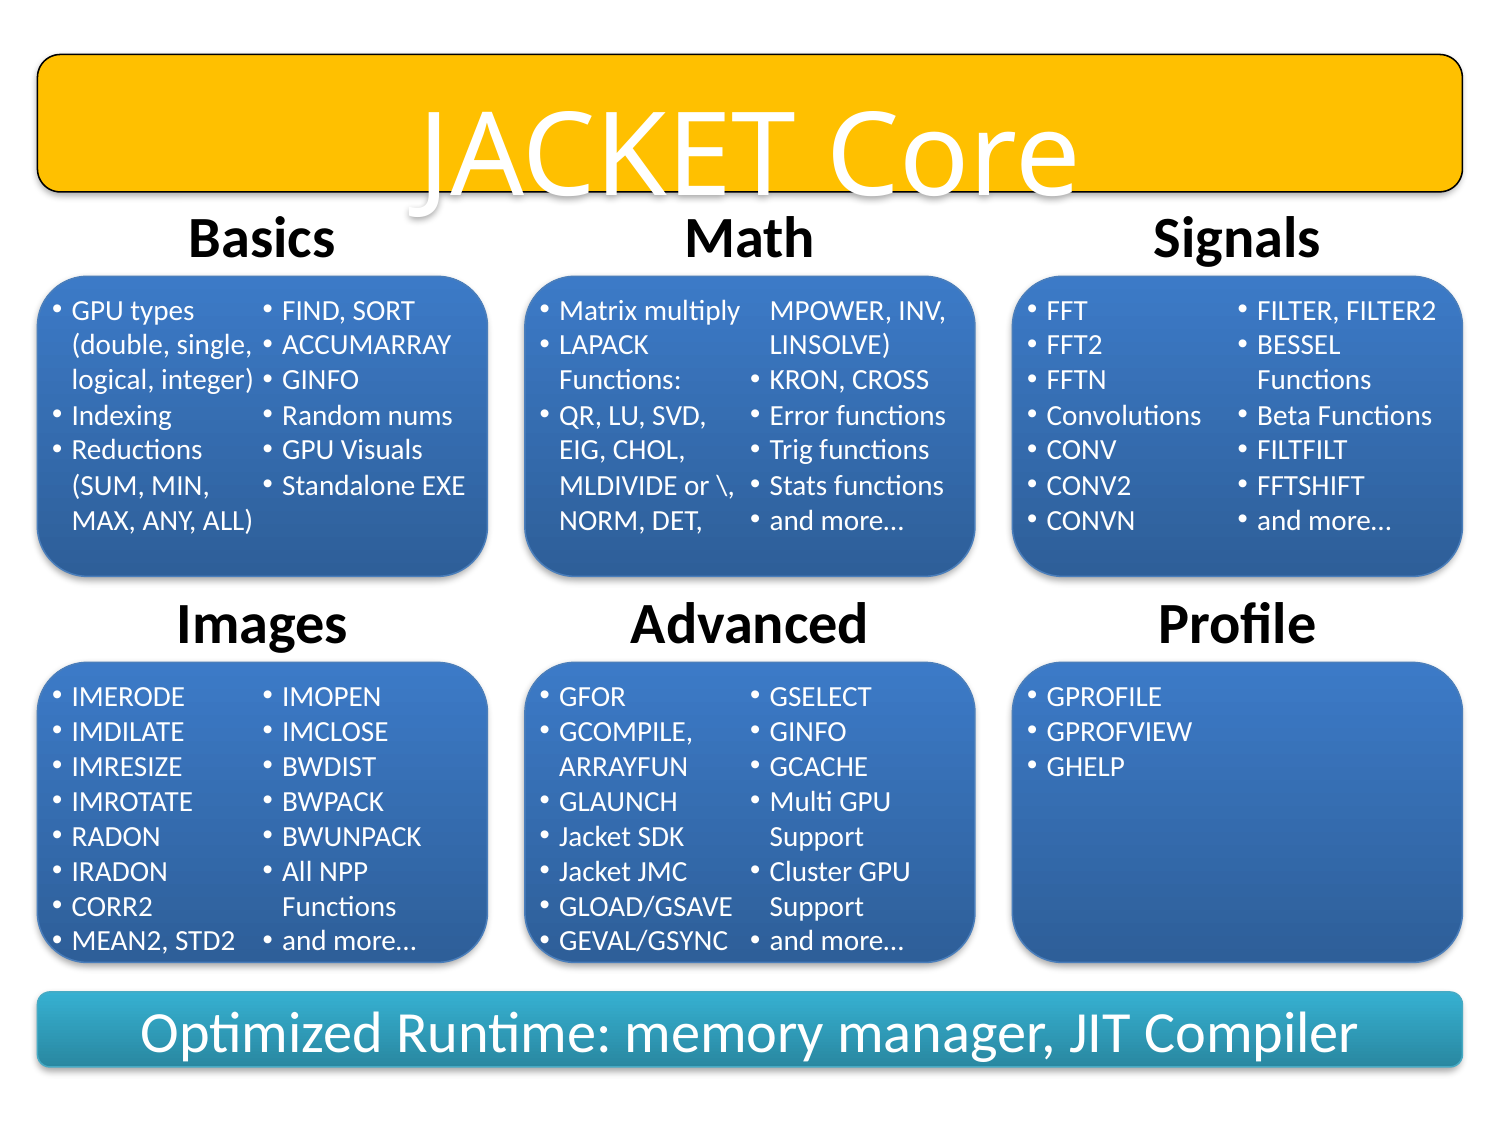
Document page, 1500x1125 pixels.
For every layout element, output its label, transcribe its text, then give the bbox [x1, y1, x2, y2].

text_box GPROFILE GPROFVIEW GHELP [1011, 661, 1464, 964]
text_box Images [147, 586, 378, 660]
text_box GPU types (double, single, logical, integer) Indexing Reductions (SUM, MIN, MAX, ANY, ALL) FIND, SORT ACCUMARRAY GINFO Random nums GPU Visuals Standalone EXE [36, 275, 489, 578]
text_box Basics [147, 201, 378, 274]
text_box GFOR GCOMPILE, ARRAYFUN GLAUNCH Jacket SDK Jacket JMC GLOAD/GSAVE GEVAL/GSYNC GSELECT GINFO GCACHE Multi GPU Support Cluster GPU Support and more… [524, 661, 976, 964]
text_box Advanced [585, 586, 915, 660]
text_box Signals [1122, 201, 1353, 274]
text_box Matrix multiply LAPACK Functions: QR, LU, SVD, EIG, CHOL, MLDIVIDE or \, NORM, DET, MPOWER, INV, LINSOLVE) KRON, CROSS Error functions Trig functions Stats functions and more… [524, 275, 976, 578]
text_box IMERODE IMDILATE IMRESIZE IMROTATE RADON IRADON CORR2 MEAN2, STD2 IMOPEN IMCLOSE BWDIST BWPACK BWUNPACK All NPP Functions and more… [36, 661, 489, 964]
text_box FFT FFT2 FFTN Convolutions CONV CONV2 CONVN FILTER, FILTER2 BESSEL Functions Beta Functions FILTFILT FFTSHIFT and more… [1011, 275, 1464, 578]
text_box JACKET Core [36, 53, 1464, 193]
text_box Math [635, 201, 865, 274]
text_box Profile [1122, 586, 1353, 660]
text_box Optimized Runtime: memory manager, JIT Compiler [36, 991, 1464, 1068]
